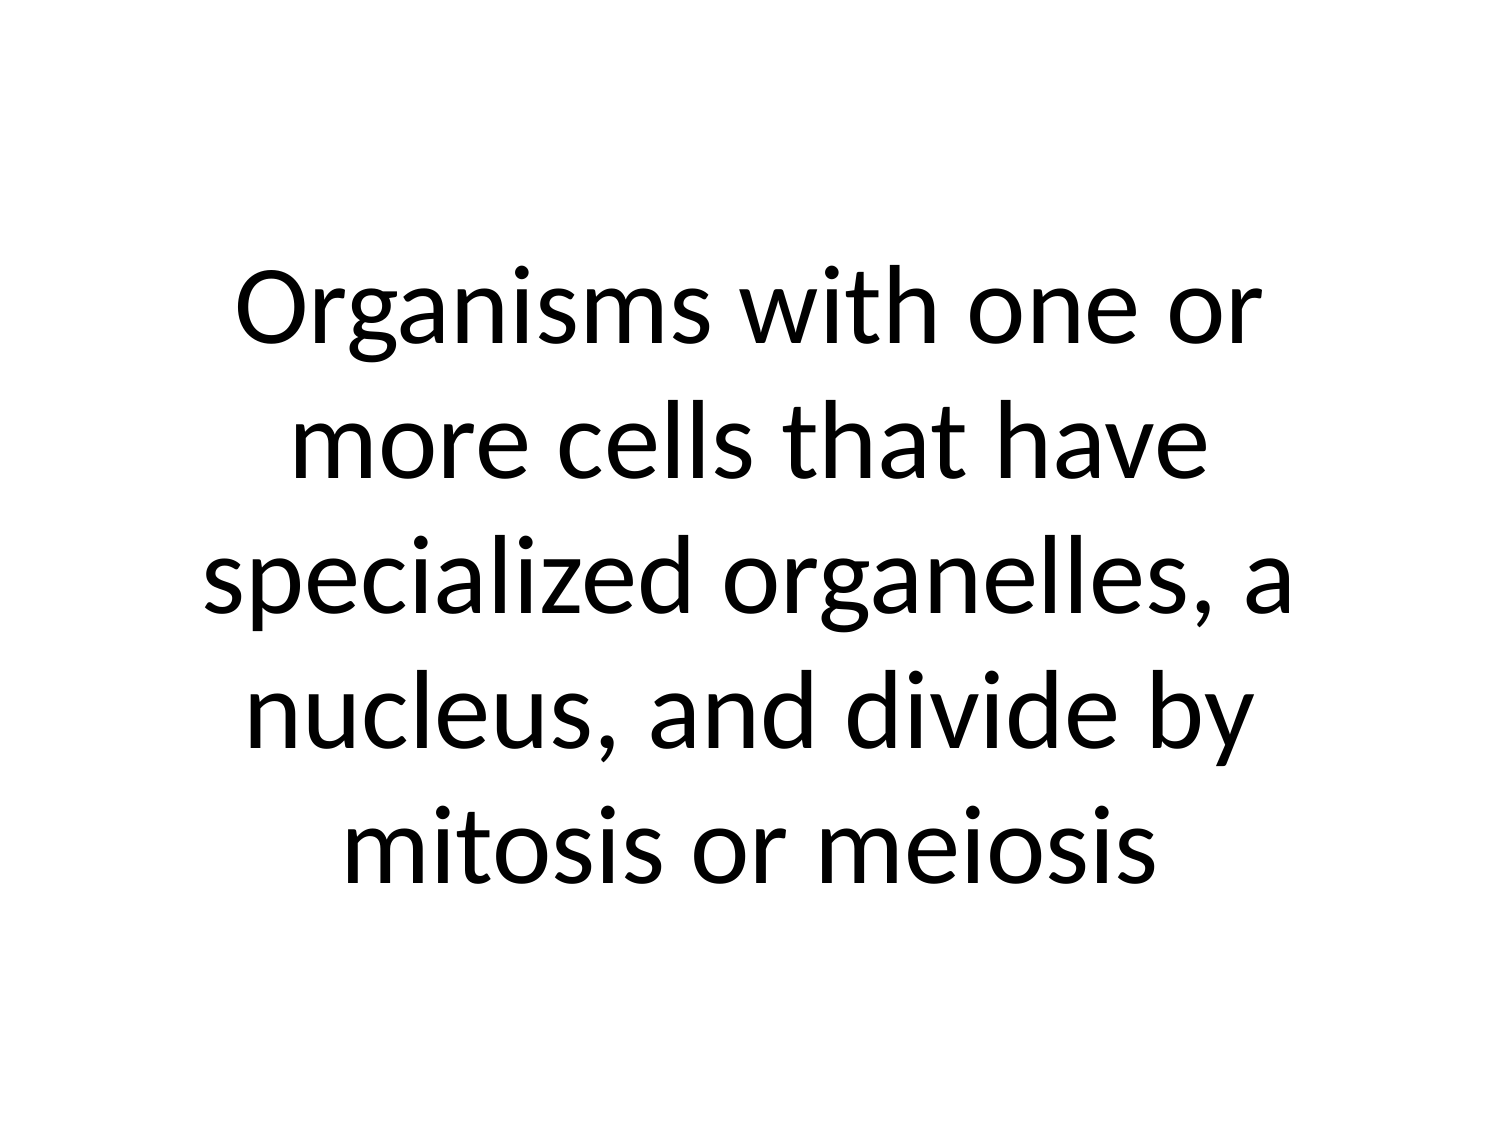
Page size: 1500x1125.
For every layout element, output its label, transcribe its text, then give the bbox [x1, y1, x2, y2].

title Organisms with one or more cells that have specialized organelles, a nucleus, and divide by mitosis or meiosis [112, 50, 1388, 1088]
